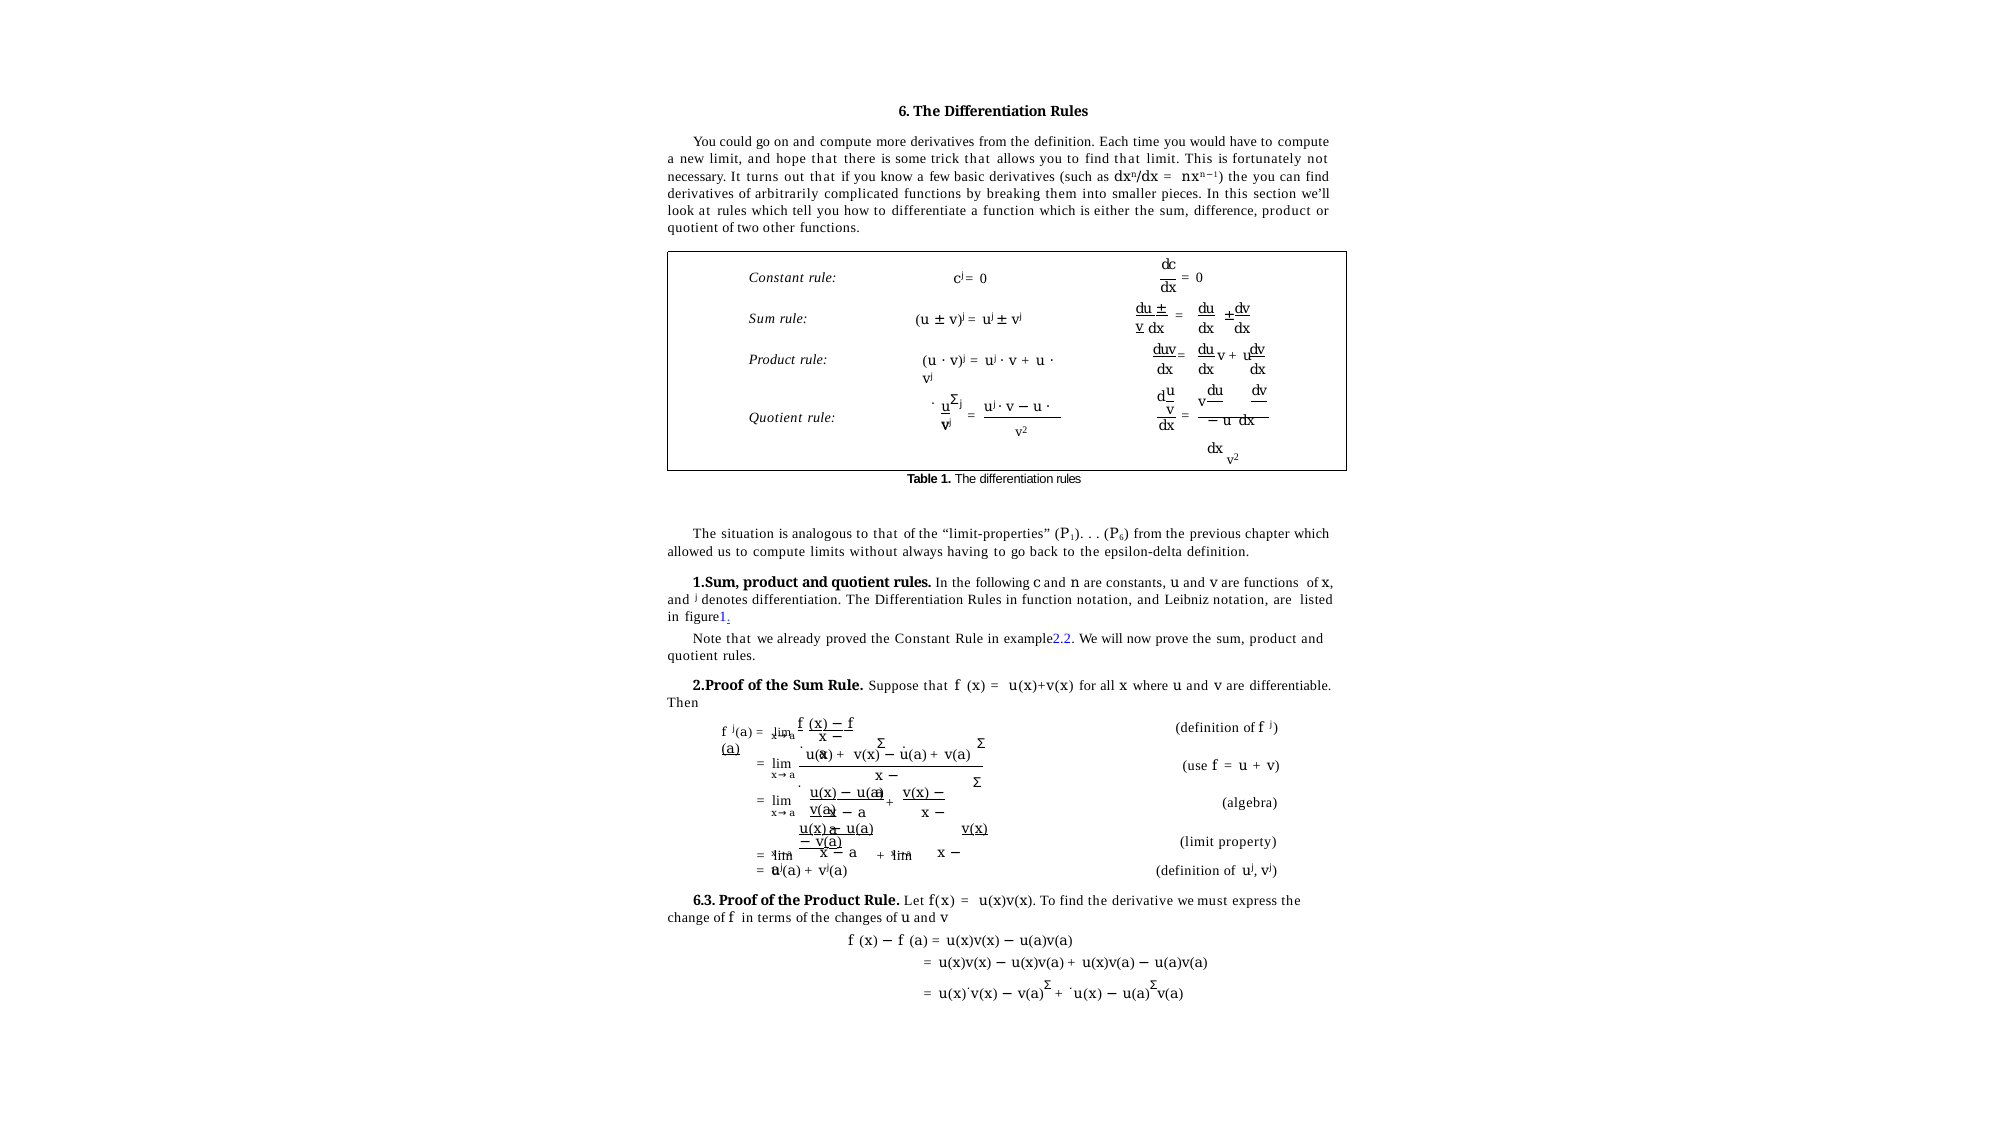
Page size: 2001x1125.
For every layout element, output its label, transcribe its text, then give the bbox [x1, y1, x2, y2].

text_box v − u dx dx v2 [1198, 389, 1269, 467]
text_box . Σ [931, 389, 961, 408]
text_box x − a [873, 764, 910, 782]
text_box du dv [1207, 380, 1268, 389]
text_box f j(a) = lim f (x) − f (a) [720, 706, 873, 756]
text_box . [796, 771, 810, 791]
text_box du dv [1198, 298, 1251, 308]
text_box dx [1158, 414, 1176, 434]
text_box x→a = lim x→a = lim x→a [755, 728, 797, 818]
text_box u uj · v − u · vj [941, 395, 1062, 433]
text_box cj = 0 [953, 267, 991, 287]
text_box du ± v [1135, 298, 1177, 334]
text_box (definition of f j) [1174, 715, 1280, 735]
text_box (u ± v)j = uj ± vj (u · v)j = uj · v + u · vj [915, 308, 1060, 339]
text_box u(x) + v(x) − u(a) + v(a) [804, 744, 979, 763]
text_box Table 1. The differentiation rules The situation is analogous to that of the “limit-properties” (P1). . . (P6) from the previous chapter which allowed us to compute limits without always having to go back to the epsilon-delta definition. Sum, product and quotient rules. In the following c and n are constants, u and v are functions of x, and j denotes differentiation. The Differentiation Rules in function notation, and Leibniz notation, are listed in figure1. Note that we already proved the Constant Rule in example2.2. We will now prove the sum, product and quotient rules. Proof of the Sum Rule. Suppose that f (x) = u(x)+v(x) for all x where u and v are differentiable. Then [665, 469, 1337, 711]
text_box x→a x − a x→a x − a [770, 840, 971, 878]
text_box x − a [817, 725, 854, 744]
text_box Σ [971, 771, 985, 791]
text_box u [1166, 380, 1176, 399]
text_box = ± dx dx dx [1147, 308, 1252, 337]
text_box 6.3. Proof of the Product Rule. Let f(x) = u(x)v(x). To find the derivative we must express the change of f in terms of the changes of u and v f (x) − f (a) = u(x)v(x) − u(a)v(a) = u(x)v(x) − u(x)v(a) + u(x)v(a) − u(a)v(a) = u(x).v(x) − v(a)Σ + .u(x) − u(a)Σv(a) [666, 890, 1334, 1003]
text_box u(x) − u(a) v(x) − v(a) = lim + lim [755, 821, 989, 863]
text_box . [798, 732, 808, 752]
text_box Σ [975, 732, 985, 752]
text_box = uj(a) + vj(a) [755, 859, 851, 879]
text_box dv Quotient rule: [748, 339, 1266, 426]
text_box v2 [1015, 410, 1030, 440]
text_box Constant rule: [748, 267, 840, 286]
text_box = [1181, 405, 1194, 424]
text_box dx [1160, 276, 1178, 296]
text_box u(x) − u(a) v(x) − v(a) [808, 782, 973, 818]
text_box (limit property) (definition of uj, vj) [1154, 831, 1280, 879]
text_box dc = 0 [1161, 257, 1205, 286]
text_box (use f = u + v) [1181, 754, 1280, 774]
text_box Sum rule: [748, 308, 811, 327]
text_box Σ . [875, 732, 909, 744]
text_box x − a x − a [827, 801, 955, 821]
text_box (algebra) [1220, 791, 1280, 811]
text_box 6. The Differentiation Rules You could go on and compute more derivatives from the definition. Each time you would have to compute a new limit, and hope that there is some trick that allows you to find that limit. This is fortunately not necessary. It turns out that if you know a few basic derivatives (such as dxn/dx = nxn−1) the you can find derivatives of arbitrarily complicated functions by breaking them into smaller pieces. In this section we’ll look at rules which tell you how to differentiate a function which is either the sum, difference, product or quotient of two other functions. [666, 100, 1335, 236]
text_box d v [1156, 389, 1175, 416]
